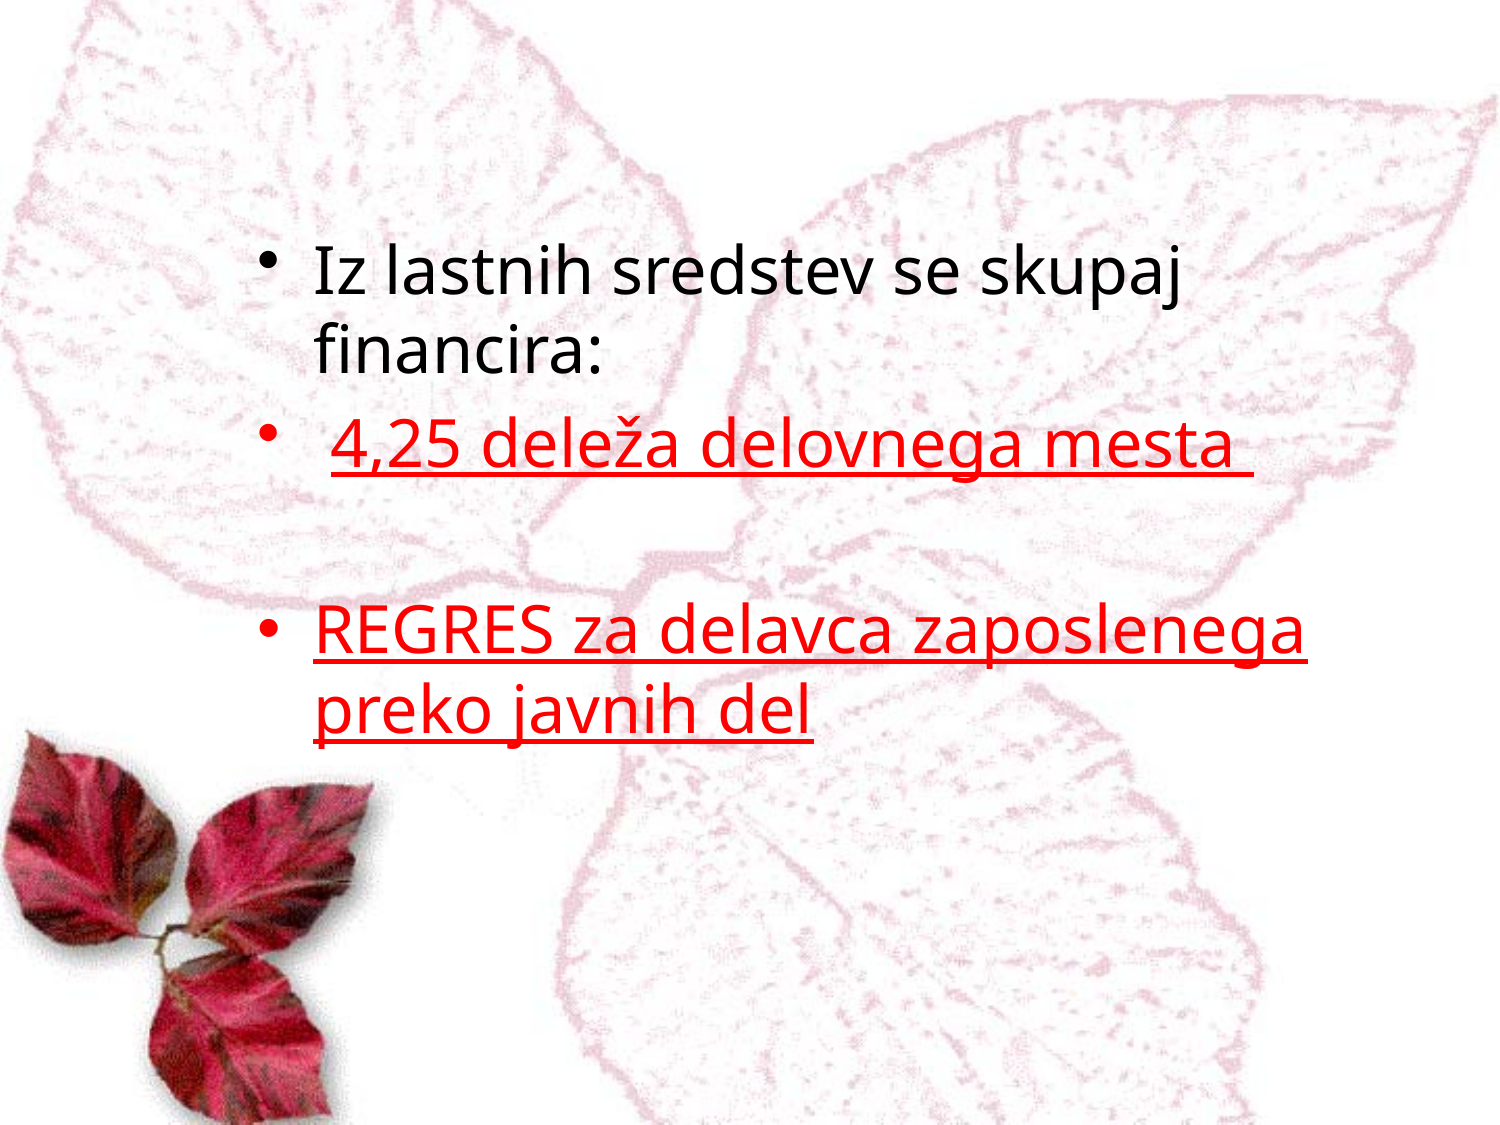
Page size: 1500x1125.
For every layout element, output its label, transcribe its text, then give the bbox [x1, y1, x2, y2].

list Iz lastnih sredstev se skupaj financira: 4,25 deleža delovnega mesta REGRES za delavca zaposlenega preko javnih del [241, 219, 1353, 1001]
picture [0, 0, 1500, 1125]
